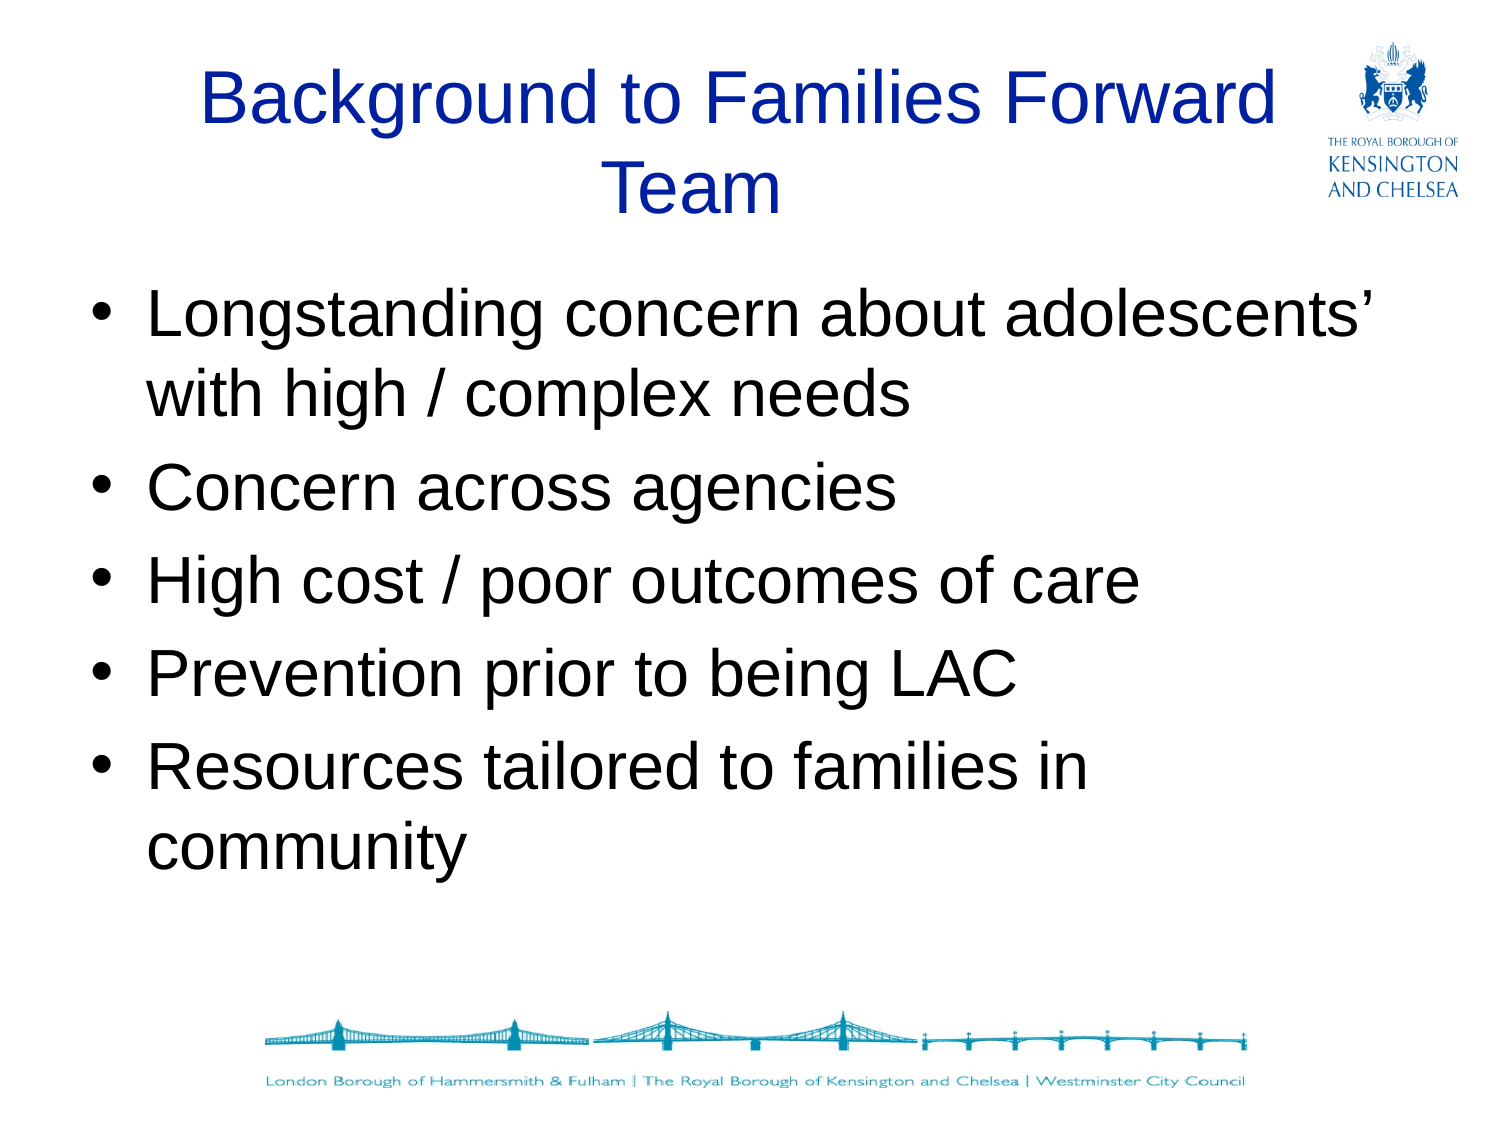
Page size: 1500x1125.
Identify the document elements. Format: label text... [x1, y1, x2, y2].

list Longstanding concern about adolescents’ with high / complex needs Concern across agencies High cost / poor outcomes of care Prevention prior to being LAC Resources tailored to families in community [75, 262, 1425, 1005]
title Background to Families Forward Team [75, 45, 1425, 233]
picture [1328, 42, 1458, 197]
picture [265, 1011, 1247, 1089]
